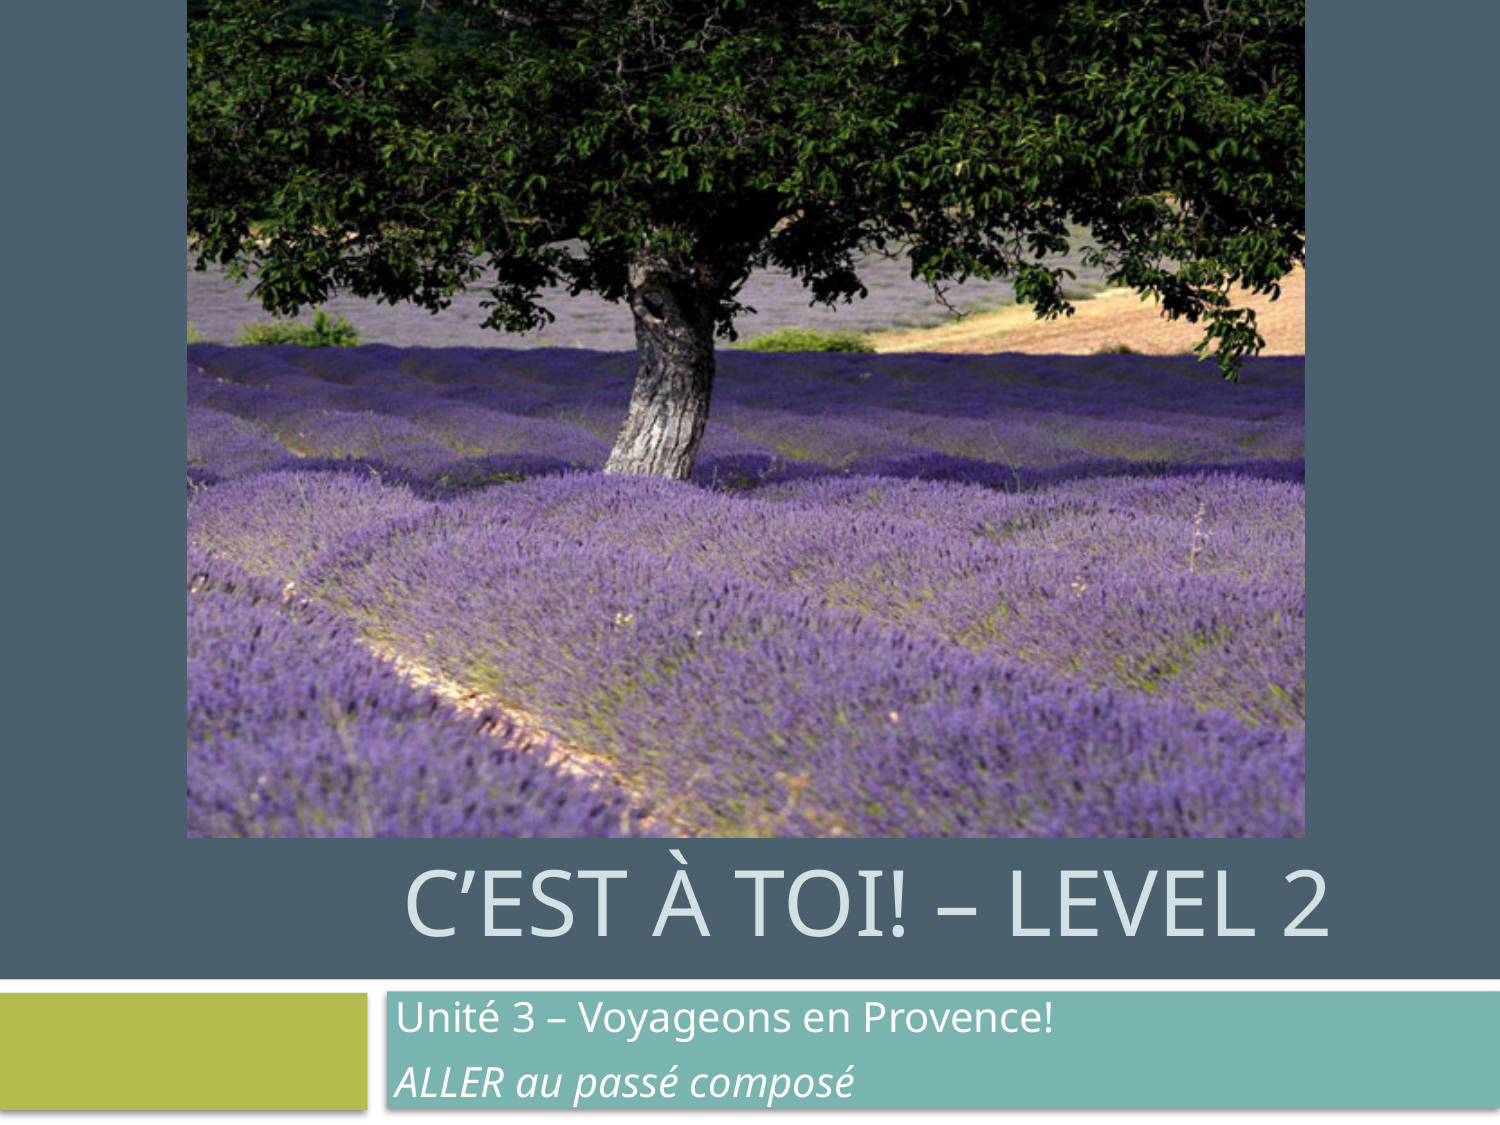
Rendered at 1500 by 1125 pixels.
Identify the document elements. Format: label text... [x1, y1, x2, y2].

subtitle Unité 3 – Voyageons en Provence! ALLER au passé composé [380, 950, 1500, 1114]
title C’est à toi! – Level 2 [387, 662, 1450, 950]
picture [187, 0, 1305, 838]
